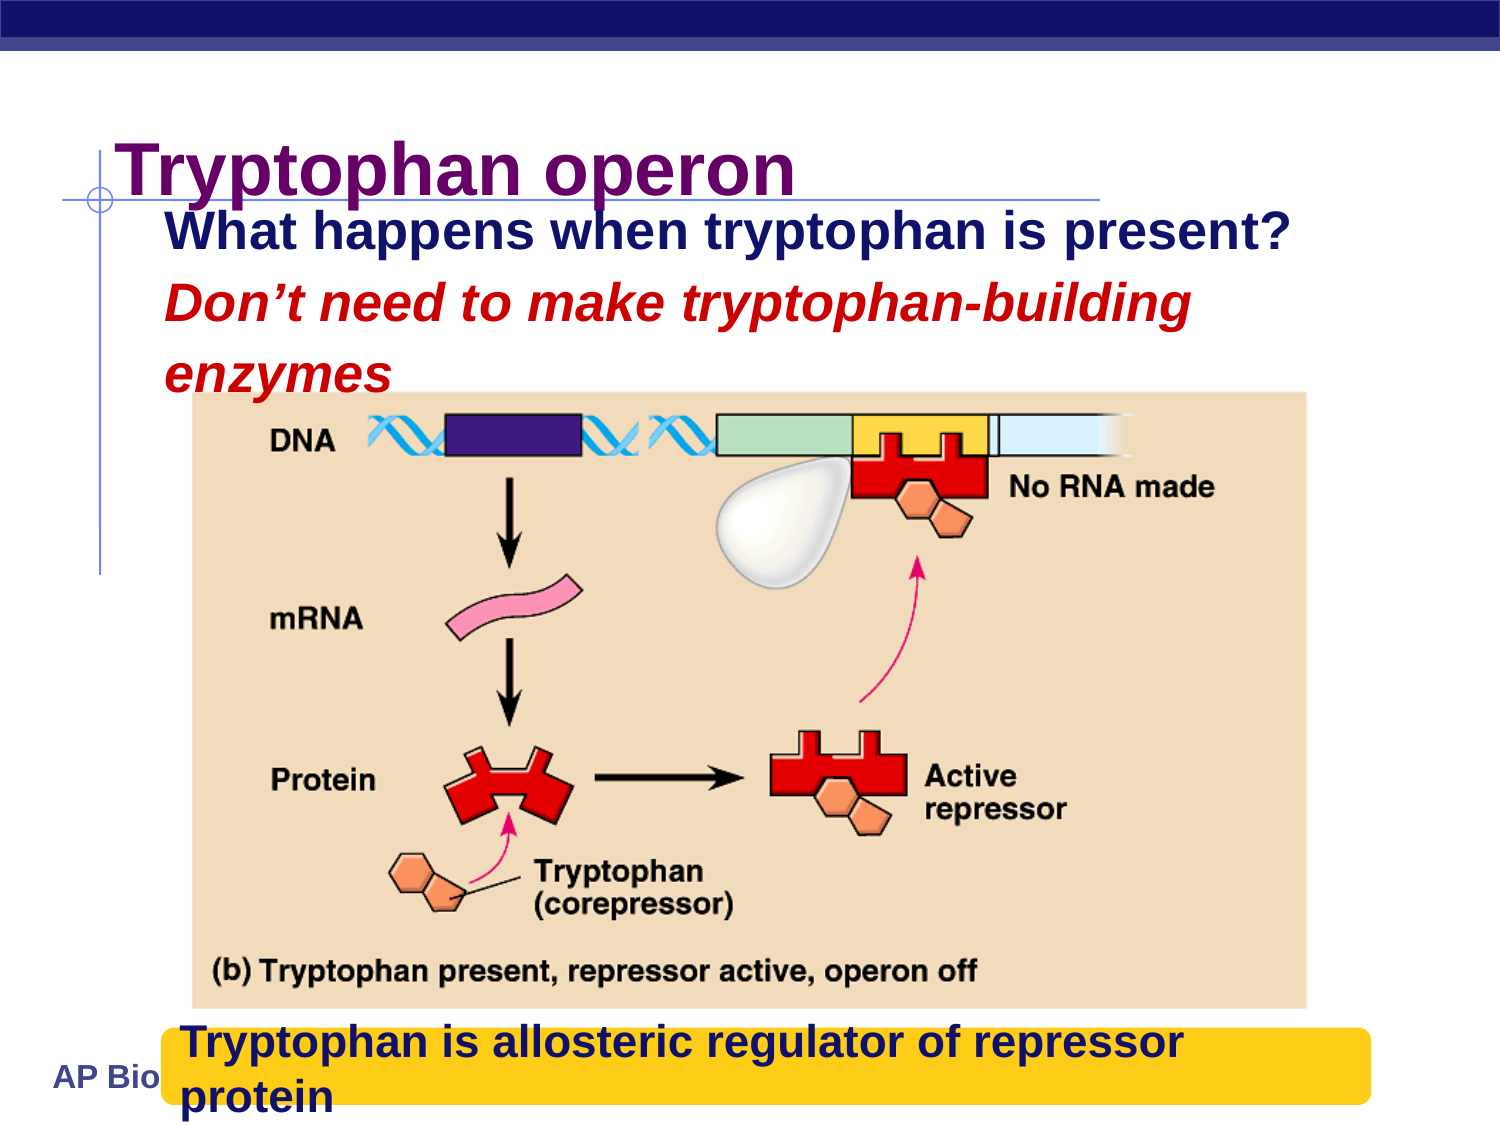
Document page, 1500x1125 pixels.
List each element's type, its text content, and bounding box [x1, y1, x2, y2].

text_box Tryptophan is allosteric regulator of repressor protein [160, 1027, 1372, 1105]
title Tryptophan operon [99, 112, 1375, 238]
picture [180, 379, 1319, 1012]
text_box What happens when tryptophan is present? Don’t need to make tryptophan-building enzymes [149, 181, 1451, 411]
